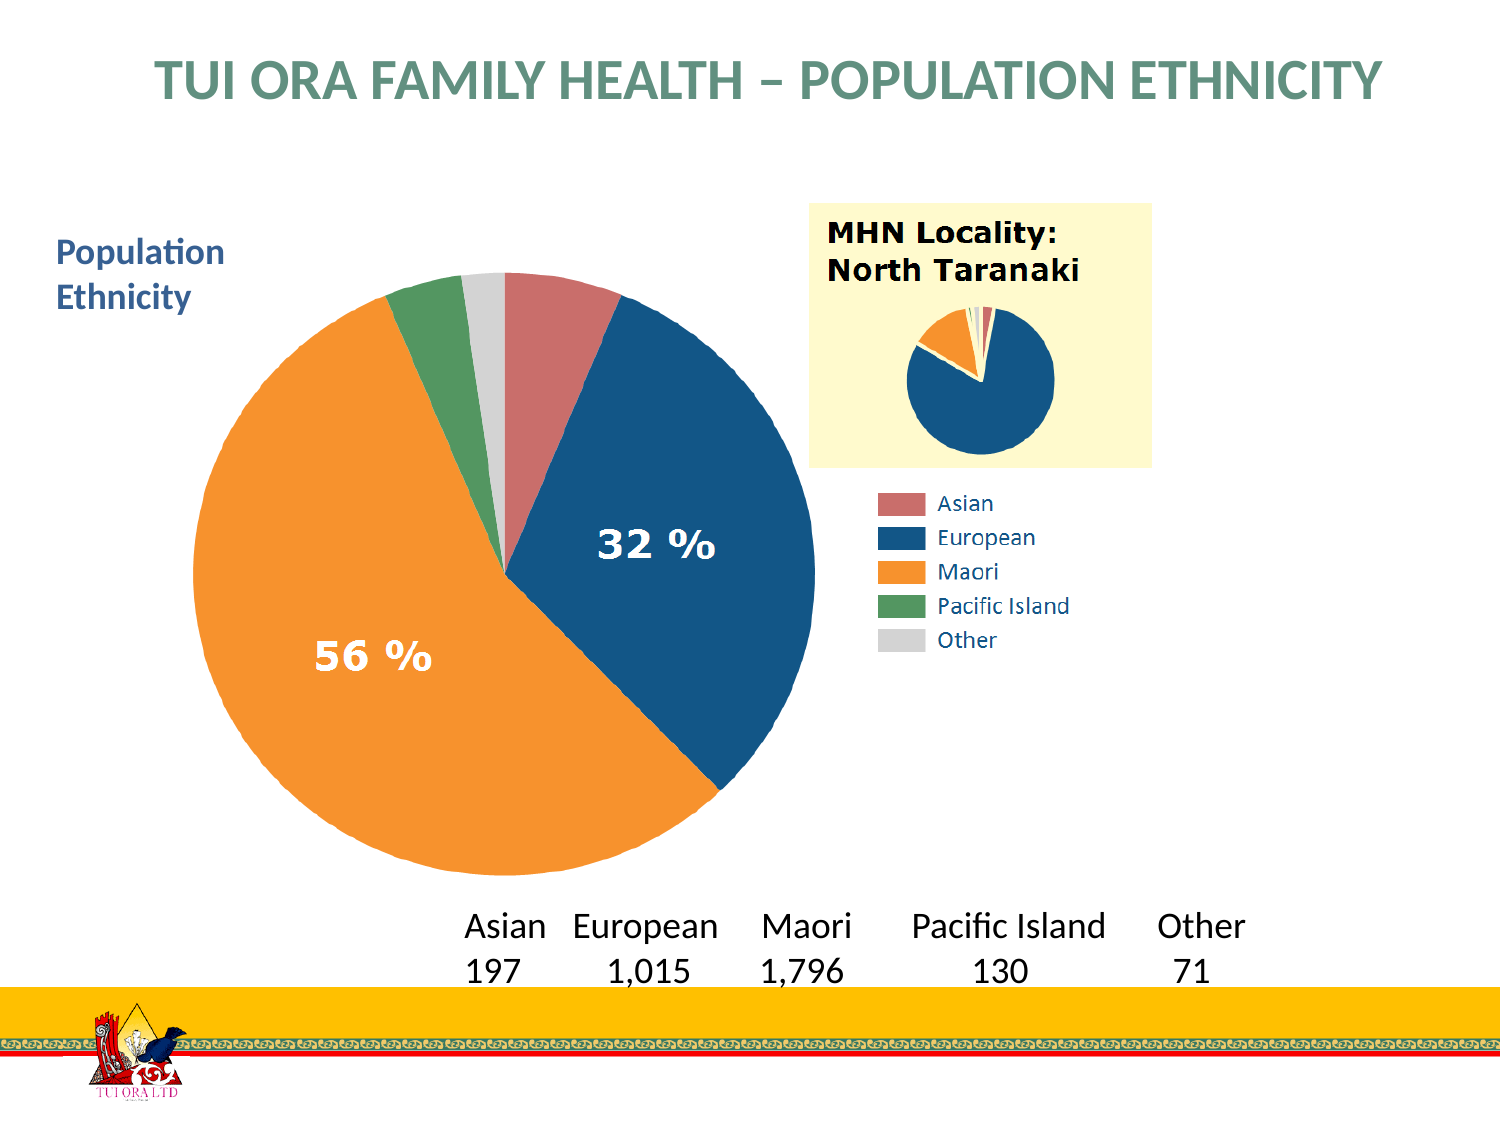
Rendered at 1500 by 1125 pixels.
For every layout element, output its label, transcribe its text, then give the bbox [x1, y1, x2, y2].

text_box Asian European Maori Pacific Island Other 197 1,015 1,796 130 71 [449, 893, 1396, 986]
text_box Population Ethnicity [41, 220, 141, 325]
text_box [0, 987, 1500, 1105]
picture [146, 182, 1153, 965]
text_box TUI ORA FAMILY HEALTH – POPULATION ETHNICITY [139, 33, 1399, 164]
